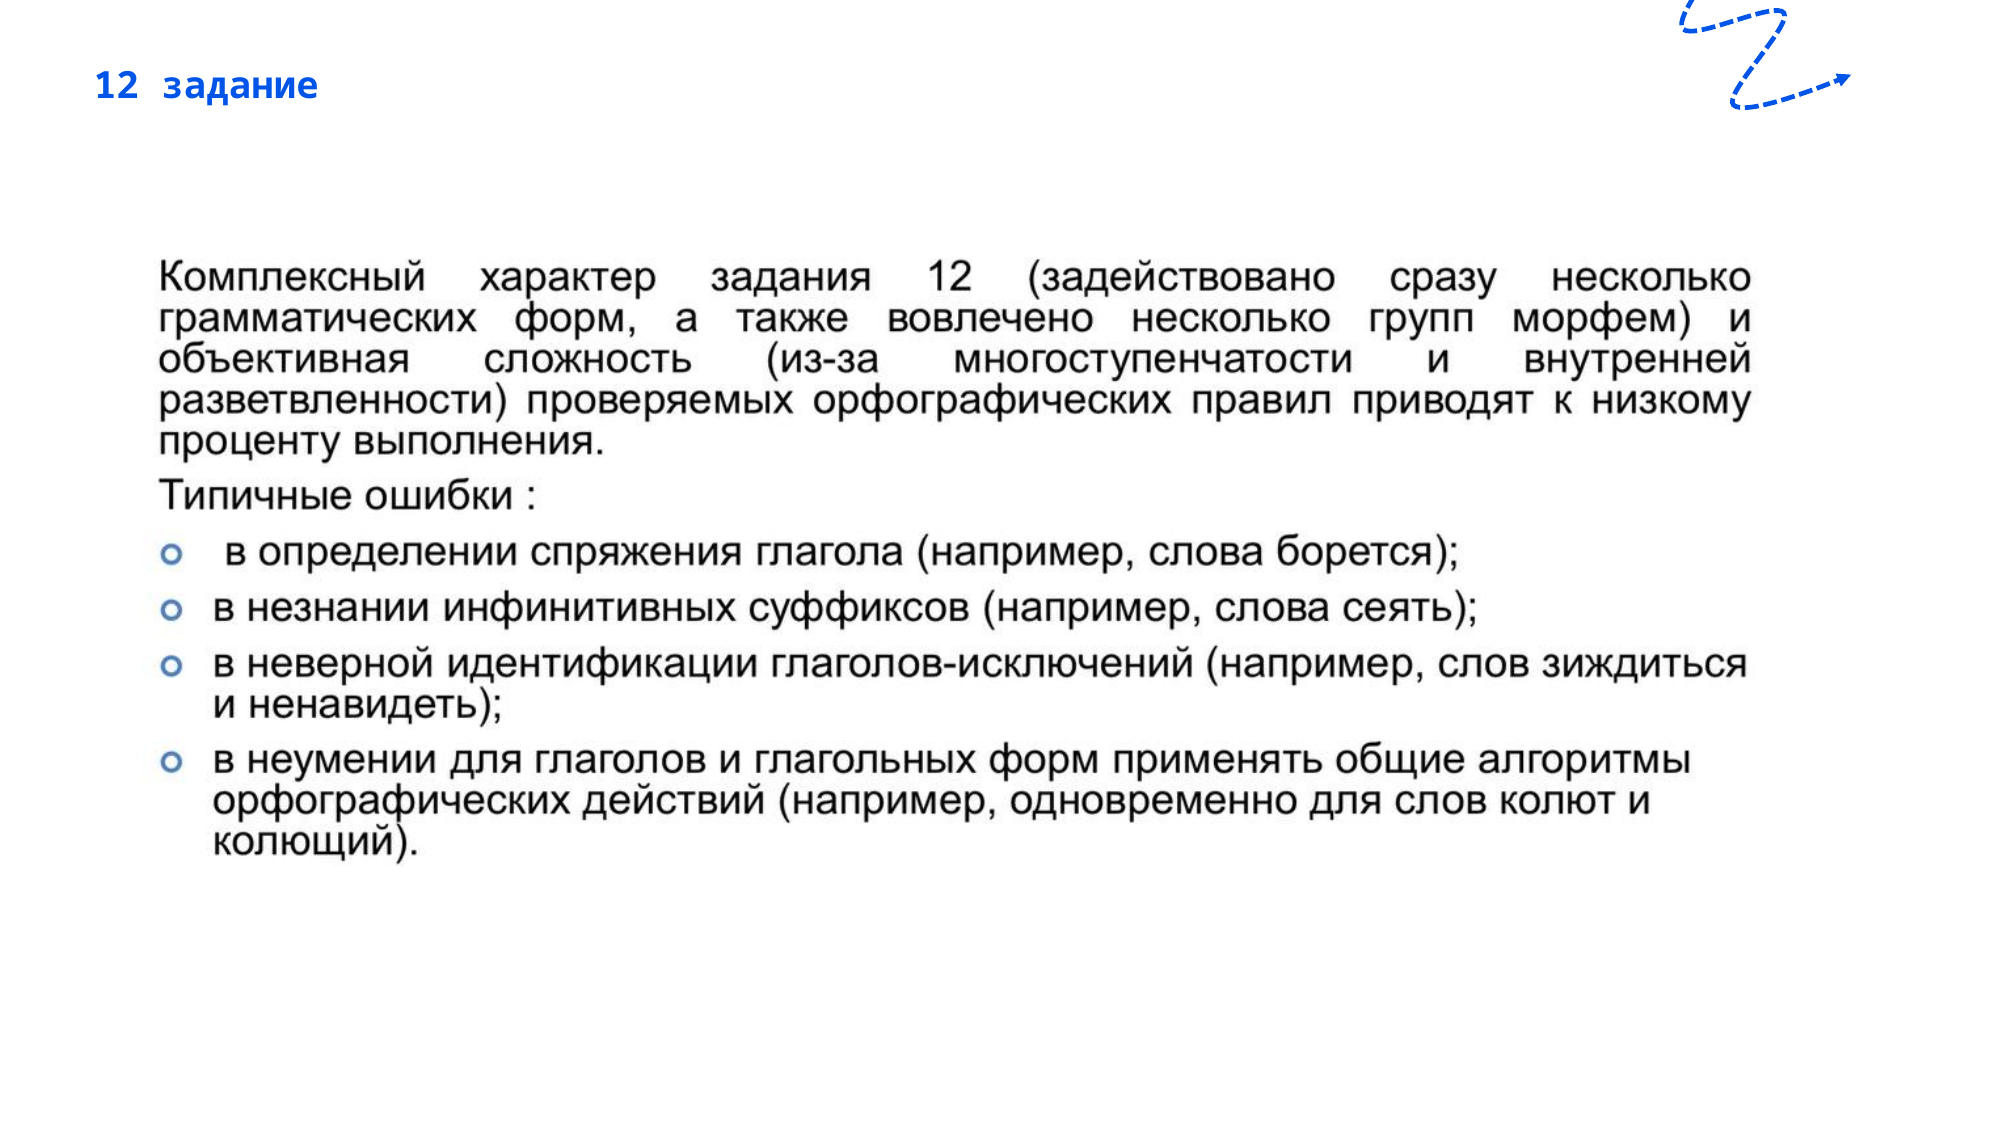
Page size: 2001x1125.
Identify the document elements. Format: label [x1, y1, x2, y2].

picture [122, 215, 1801, 955]
text_box [0, 0, 2000, 160]
